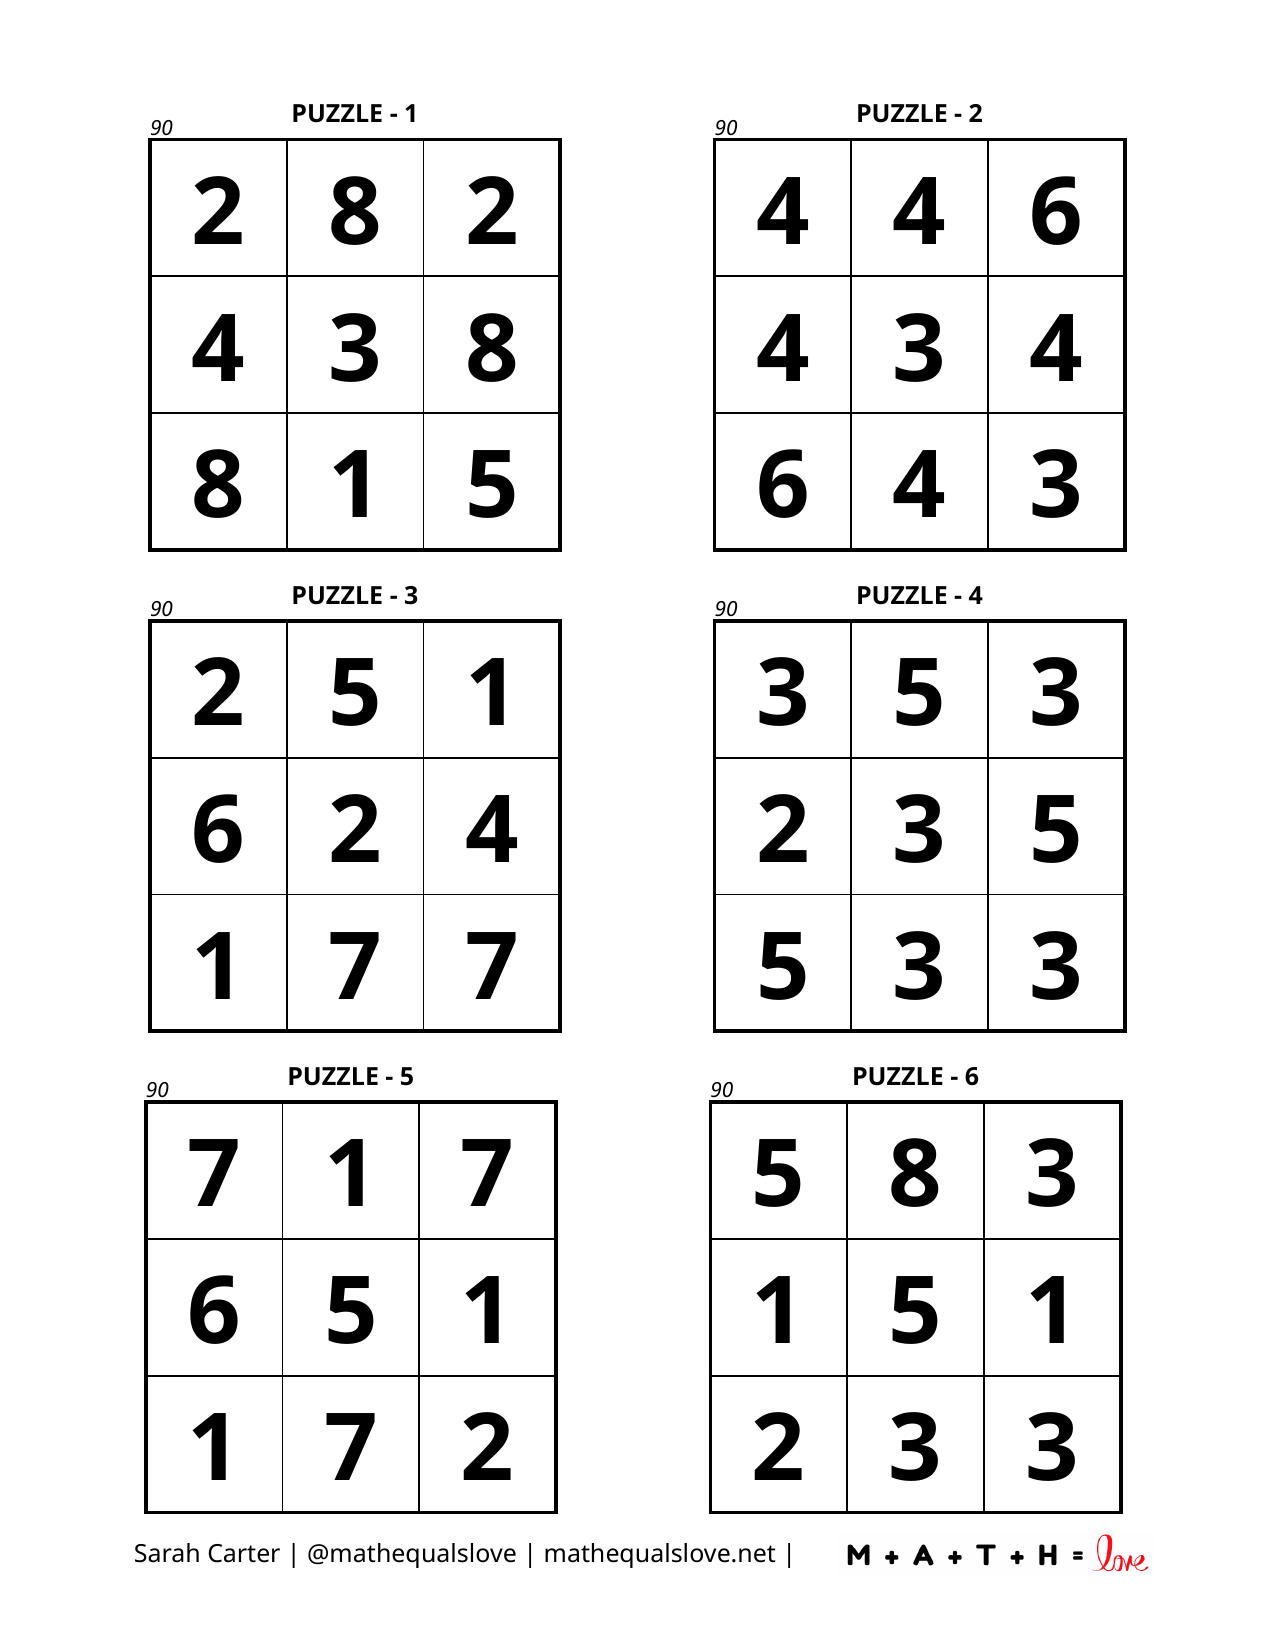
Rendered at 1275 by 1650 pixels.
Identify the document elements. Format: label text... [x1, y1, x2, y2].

table_cell 1 [712, 1240, 846, 1375]
table_header 5 [712, 1104, 846, 1238]
text_box 90 [714, 595, 923, 621]
table_header 4 [852, 141, 987, 275]
table_cell 3 [852, 895, 987, 1029]
table_header 5 [288, 623, 423, 757]
table_header 1 [424, 623, 558, 757]
table_header 2 [152, 141, 286, 275]
table_cell 3 [989, 414, 1123, 548]
text_box 90 [710, 1077, 919, 1103]
table_cell 1 [420, 1240, 554, 1375]
text_box PUZZLE - 2 [714, 97, 1125, 128]
text_box PUZZLE - 5 [145, 1060, 557, 1091]
table_header 4 [716, 141, 850, 275]
text_box PUZZLE - 1 [149, 97, 561, 128]
table_cell 6 [716, 414, 850, 548]
table_header 8 [288, 141, 423, 275]
table_header 1 [283, 1104, 418, 1238]
table_cell 5 [716, 895, 850, 1029]
table_cell 1 [288, 414, 423, 548]
table_cell 2 [712, 1377, 846, 1511]
text_box 90 [145, 1077, 355, 1103]
table_cell 5 [848, 1240, 983, 1375]
table_cell 1 [985, 1240, 1119, 1375]
table_header 2 [152, 623, 286, 757]
table_cell 3 [848, 1377, 983, 1511]
table_cell 5 [424, 414, 558, 548]
table_header 5 [852, 623, 987, 757]
table_header 3 [989, 623, 1123, 757]
table_cell 2 [288, 759, 423, 894]
table_header 2 [424, 141, 558, 275]
table_header 7 [148, 1104, 282, 1238]
table_header 6 [989, 141, 1123, 275]
table_cell 8 [424, 277, 558, 412]
table_header 8 [848, 1104, 983, 1238]
table_cell 3 [288, 277, 423, 412]
text_box 90 [149, 595, 359, 621]
table_cell 6 [148, 1240, 282, 1375]
table_cell 1 [148, 1377, 282, 1511]
table_cell 7 [424, 895, 558, 1029]
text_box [118, 1529, 1199, 1576]
text_box PUZZLE - 3 [149, 579, 561, 610]
table_cell 3 [852, 277, 987, 412]
table_cell 4 [852, 414, 987, 548]
table_cell 4 [424, 759, 558, 894]
table_cell 1 [152, 895, 286, 1029]
text_box PUZZLE - 6 [710, 1060, 1121, 1091]
table_cell 8 [152, 414, 286, 548]
table_cell 2 [420, 1377, 554, 1511]
table_cell 4 [989, 277, 1123, 412]
table_cell 3 [852, 759, 987, 894]
table_cell 7 [288, 895, 423, 1029]
text_box 90 [714, 114, 923, 140]
table_cell 5 [283, 1240, 418, 1375]
table_header 3 [716, 623, 850, 757]
table_cell 3 [989, 895, 1123, 1029]
table_header 7 [420, 1104, 554, 1238]
table_cell 4 [716, 277, 850, 412]
table_header 3 [985, 1104, 1119, 1238]
table_cell 5 [989, 759, 1123, 894]
table_cell 3 [985, 1377, 1119, 1511]
table_cell 6 [152, 759, 286, 894]
text_box PUZZLE - 4 [714, 579, 1125, 610]
table_cell 2 [716, 759, 850, 894]
table_cell 4 [152, 277, 286, 412]
text_box 90 [149, 114, 359, 140]
table_cell 7 [283, 1377, 418, 1511]
